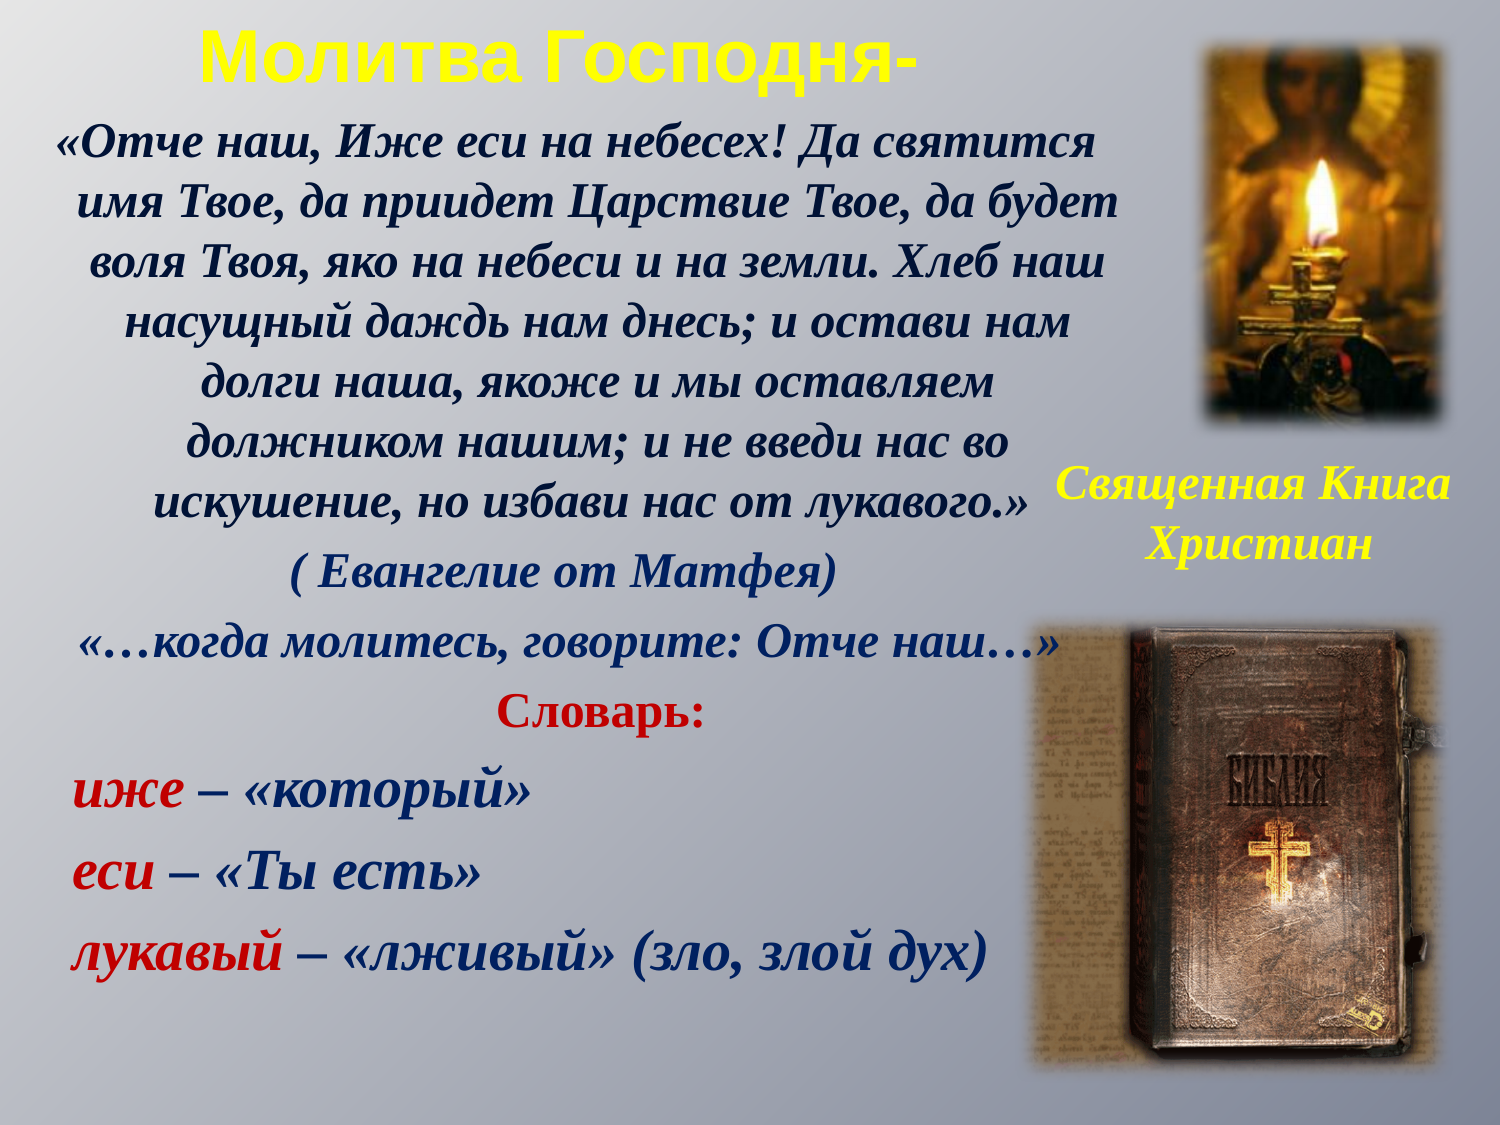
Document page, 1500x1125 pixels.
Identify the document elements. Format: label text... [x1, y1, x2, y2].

picture [1014, 609, 1453, 1084]
picture [1186, 30, 1459, 440]
list Молитва Господня- «Отче наш, Иже еси на небесех! Да святится имя Твое, да приидет Царствие Твое, да будет воля Твоя, яко на небеси и на земли. Хлеб наш насущный даждь нам днесь; и остави нам долги наша, якоже и мы оставляем должником нашим; и не введи нас во искушение, но избави нас от лукавого.» ( Евангелие от Матфея) «…когда молитесь, говорите: Отче наш…» Словарь: иже – «который» еси – «Ты есть» лукавый – «лживый» (зло, злой дух) [0, 0, 1141, 1091]
title Священная Книга Христиан [1141, 444, 1500, 575]
